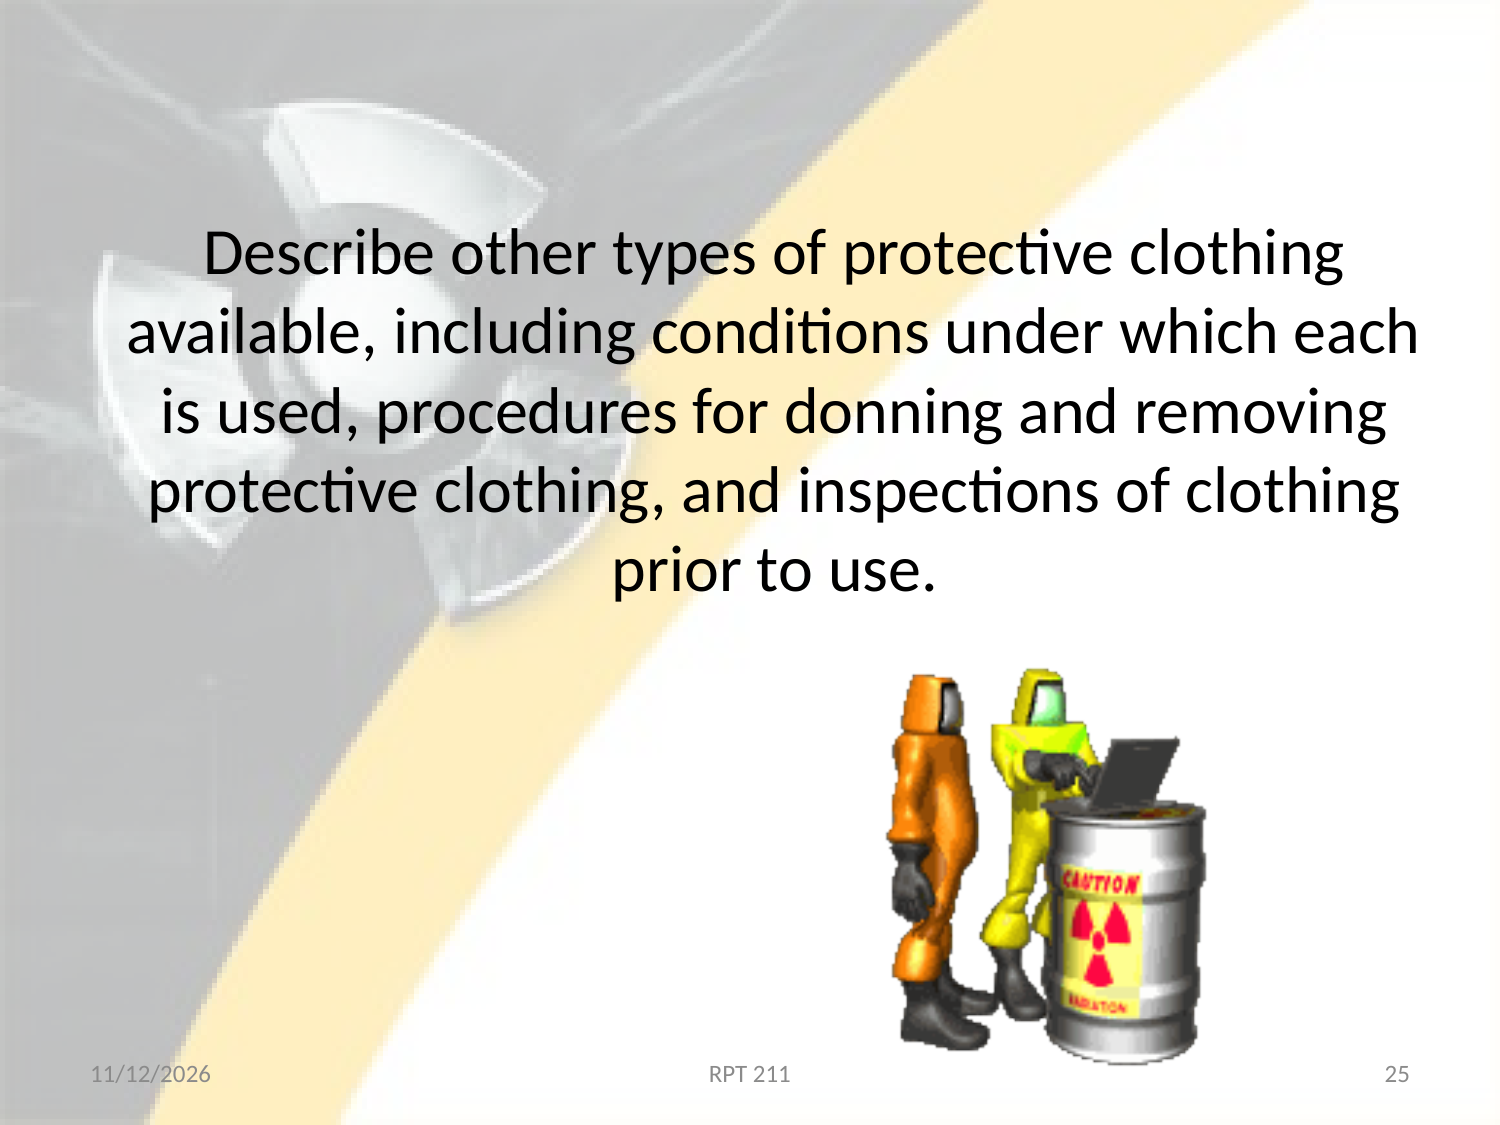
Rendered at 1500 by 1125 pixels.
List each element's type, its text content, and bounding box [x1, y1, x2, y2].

slide_number 25 [1074, 1042, 1425, 1103]
title Describe other types of protective clothing available, including conditions under which each is used, procedures for donning and removing protective clothing, and inspections of clothing prior to use. [87, 200, 1463, 693]
picture [874, 637, 1226, 1093]
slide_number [75, 1042, 425, 1103]
footer RPT 211 [512, 1042, 988, 1103]
